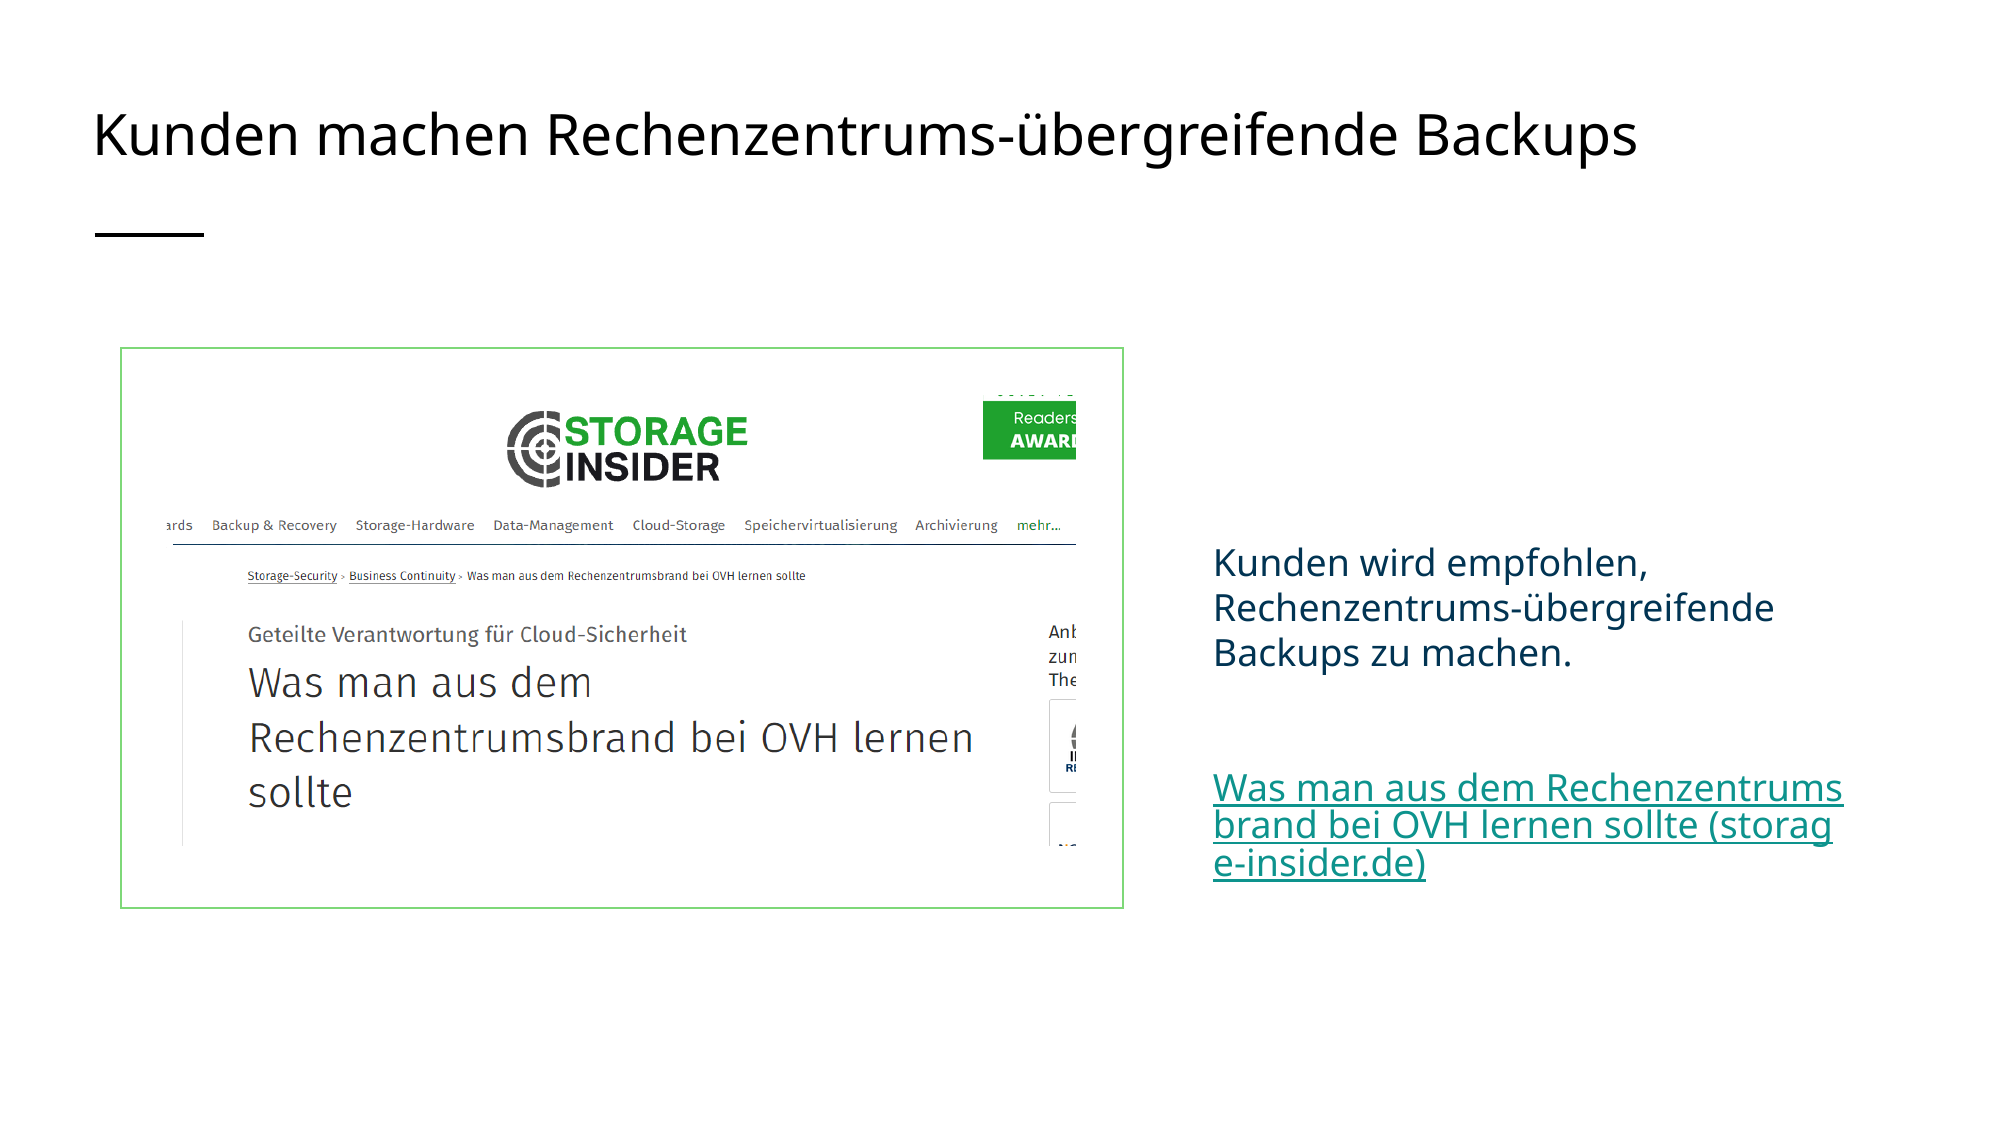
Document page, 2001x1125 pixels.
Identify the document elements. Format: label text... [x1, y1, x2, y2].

title Kunden machen Rechenzentrums-übergreifende Backups [77, 67, 1803, 197]
text_box Was man aus dem Rechenzentrumsbrand bei OVH lernen sollte (storage-insider.de) [1198, 756, 1868, 823]
text_box [120, 347, 1124, 909]
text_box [166, 395, 1076, 846]
text_box Kunden wird empfohlen, Rechenzentrums-übergreifende Backups zu machen. [1198, 531, 1909, 682]
